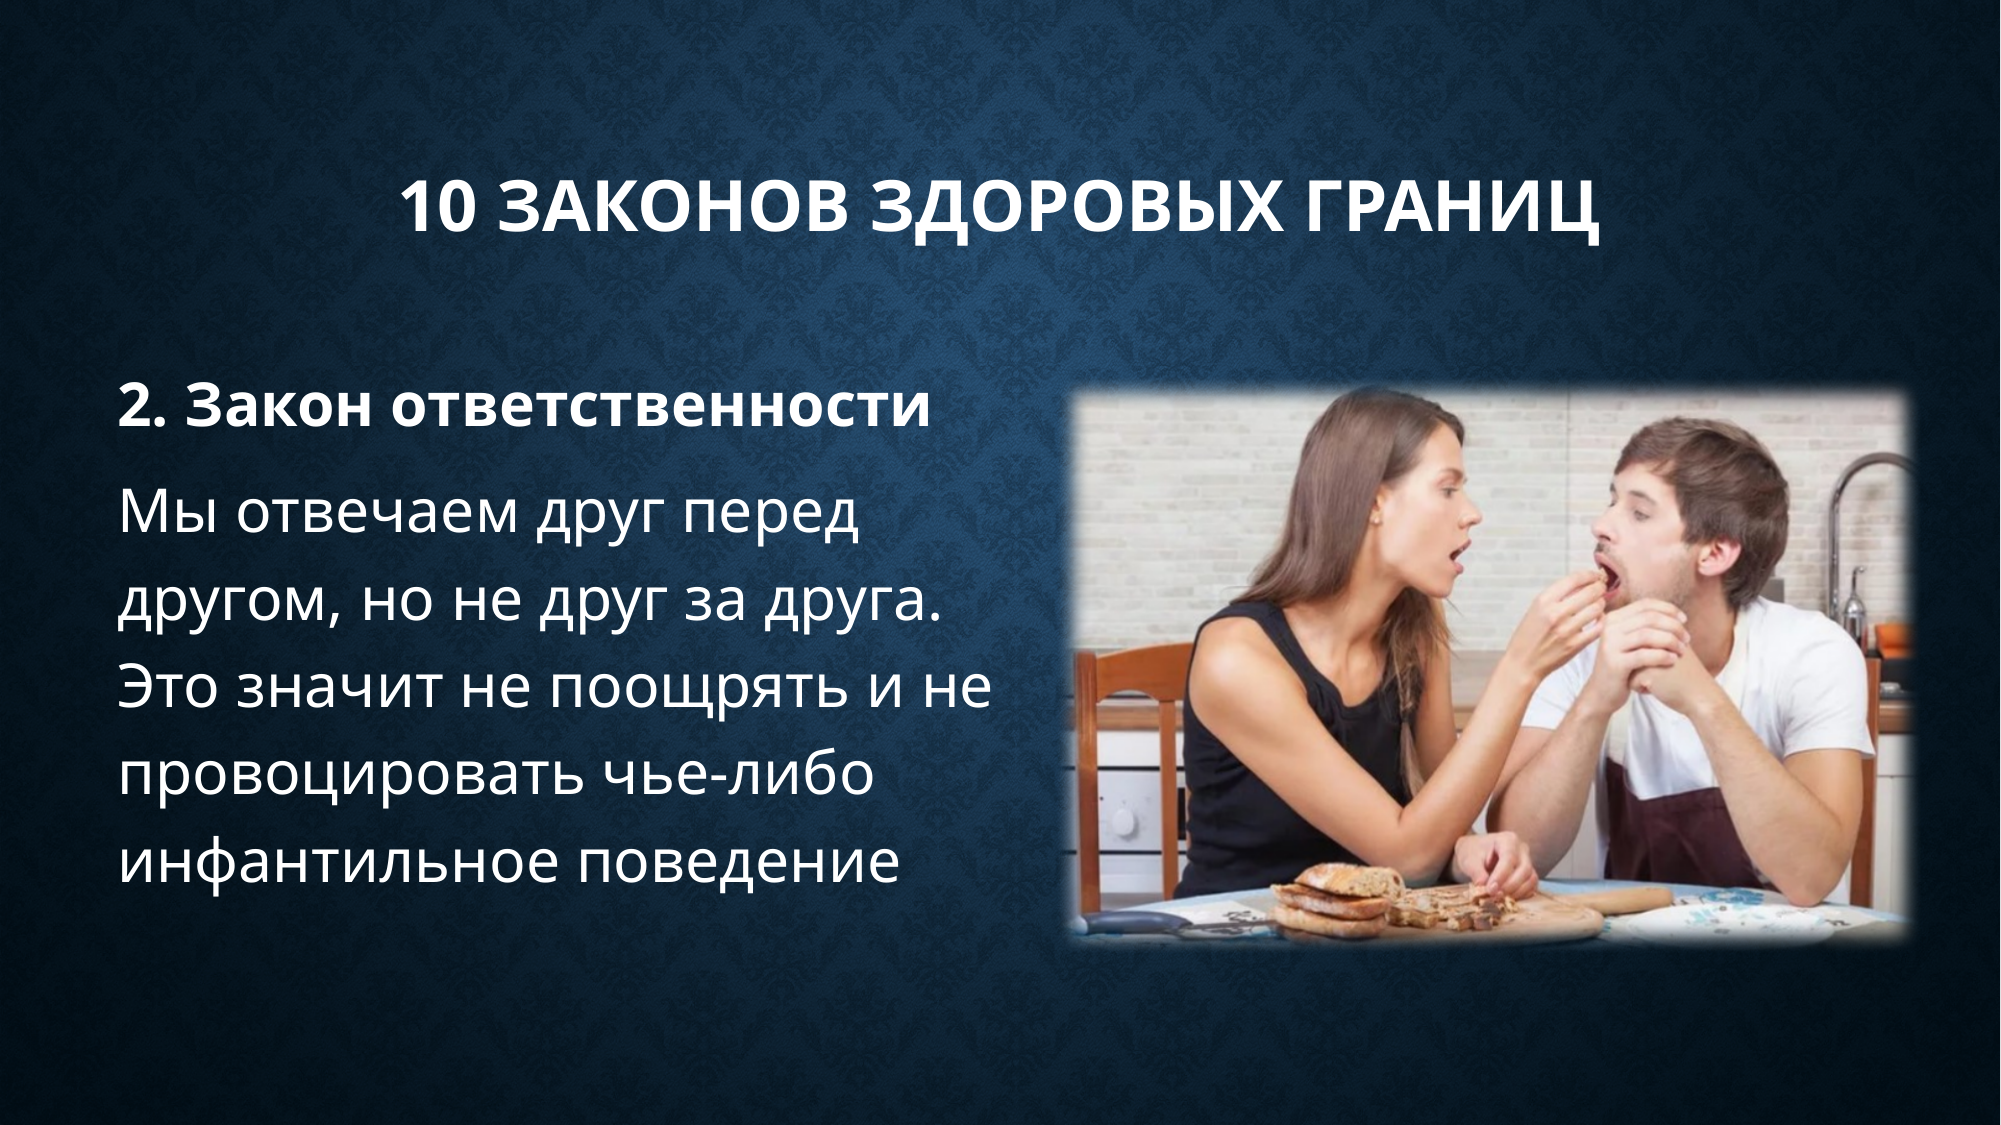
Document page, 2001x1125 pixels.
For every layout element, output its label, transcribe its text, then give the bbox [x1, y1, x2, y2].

list 2. Закон ответственности Мы отвечаем друг перед другом, но не друг за друга. Это значит не поощрять и не провоцировать чье-либо инфантильное поведение [102, 343, 1032, 1025]
picture [1054, 375, 1924, 956]
title 10 Законов здоровых границ [149, 99, 1849, 318]
